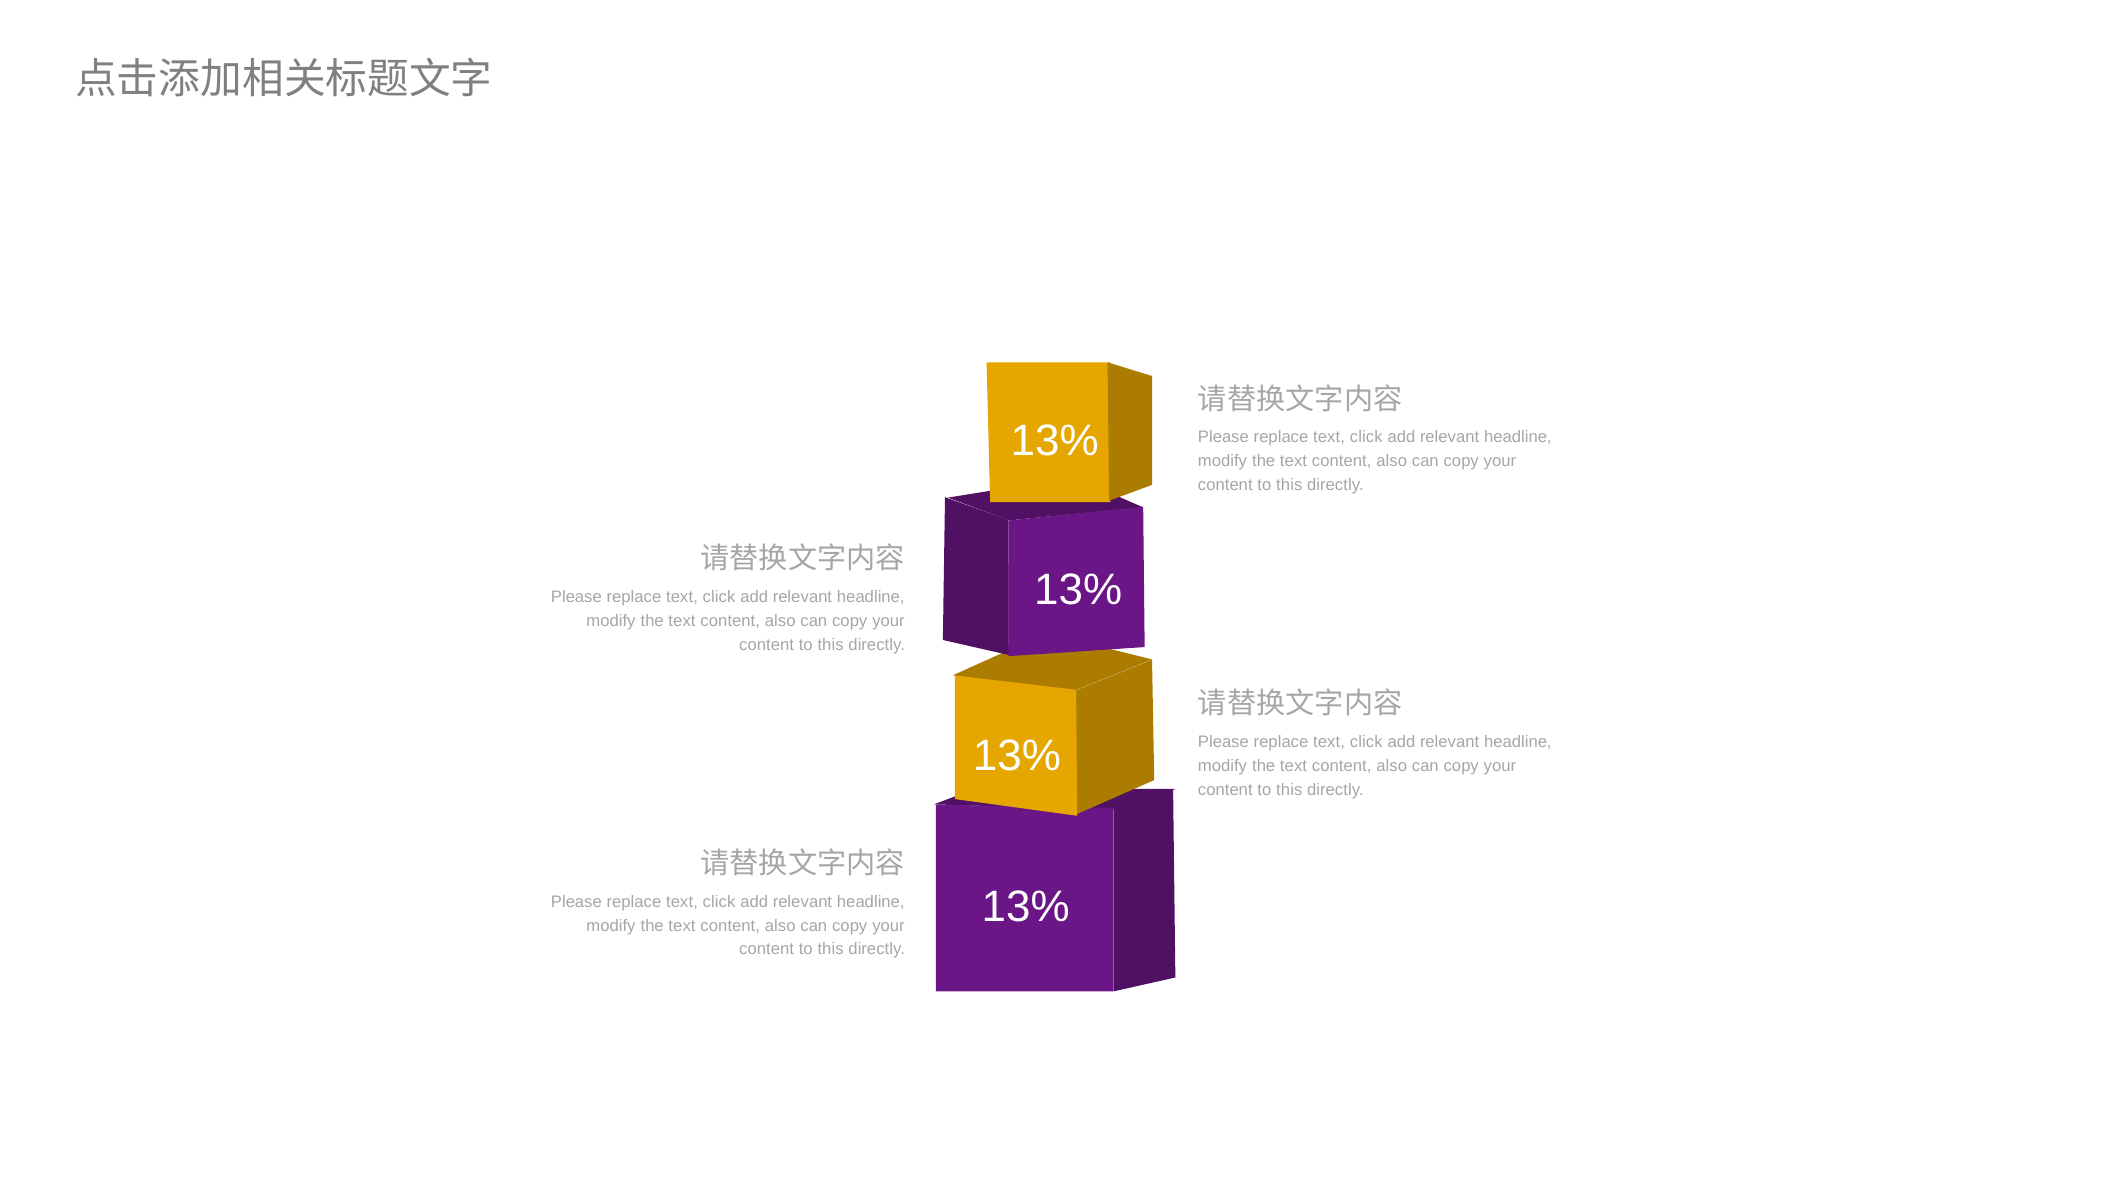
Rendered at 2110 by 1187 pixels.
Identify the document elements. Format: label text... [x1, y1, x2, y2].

text_box 请替换文字内容 [684, 837, 906, 880]
text_box Please replace text, click add relevant headline, modify the text content, also can copy your content to this directly. [543, 581, 906, 654]
text_box 请替换文字内容 [684, 532, 906, 575]
text_box 请替换文字内容 [1197, 677, 1419, 720]
text_box Please replace text, click add relevant headline, modify the text content, also can copy your content to this directly. [1197, 726, 1561, 799]
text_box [933, 362, 1176, 992]
text_box Please replace text, click add relevant headline, modify the text content, also can copy your content to this directly. [1197, 422, 1561, 494]
text_box 请替换文字内容 [1197, 372, 1419, 415]
text_box 点击添加相关标题文字 [59, 44, 563, 107]
text_box Please replace text, click add relevant headline, modify the text content, also can copy your content to this directly. [543, 886, 906, 959]
